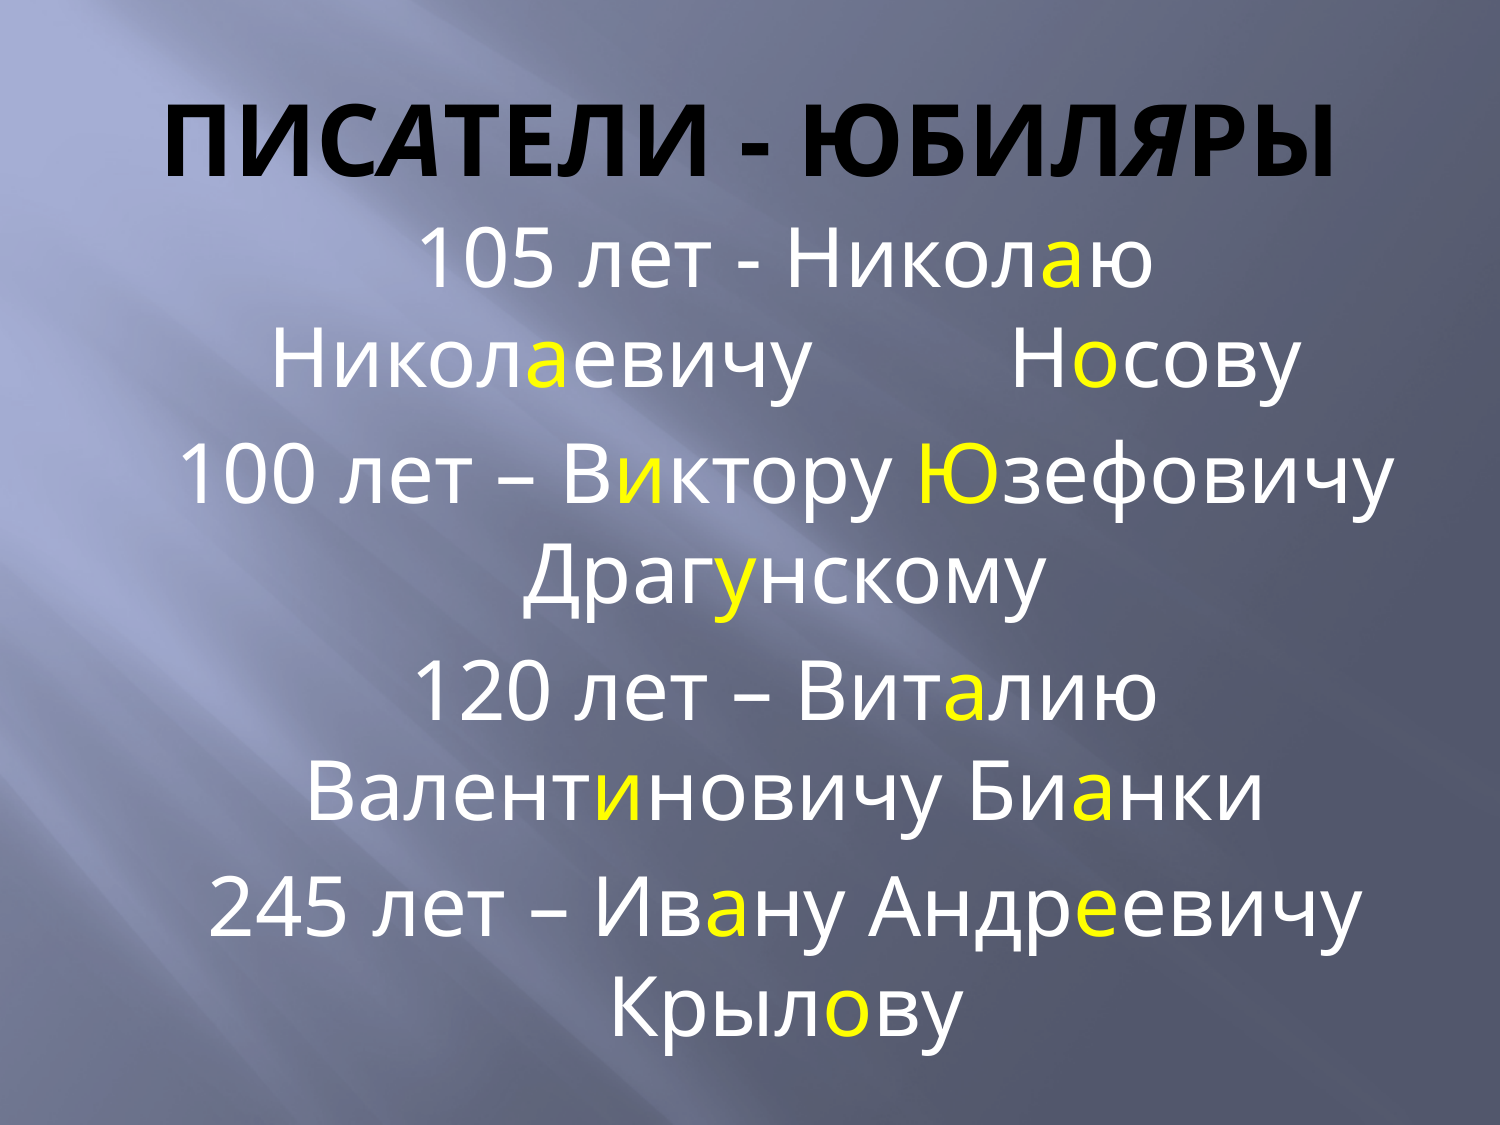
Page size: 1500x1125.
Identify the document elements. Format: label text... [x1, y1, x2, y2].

title ПИСАТЕЛИ - ЮБИЛЯРЫ [112, 30, 1388, 197]
subtitle 105 лет - Николаю Николаевичу Носову 100 лет – Виктору Юзефовичу Драгунскому 120 лет – Виталию Валентиновичу Бианки 245 лет – Ивану Андреевичу Крылову [123, 196, 1447, 1106]
